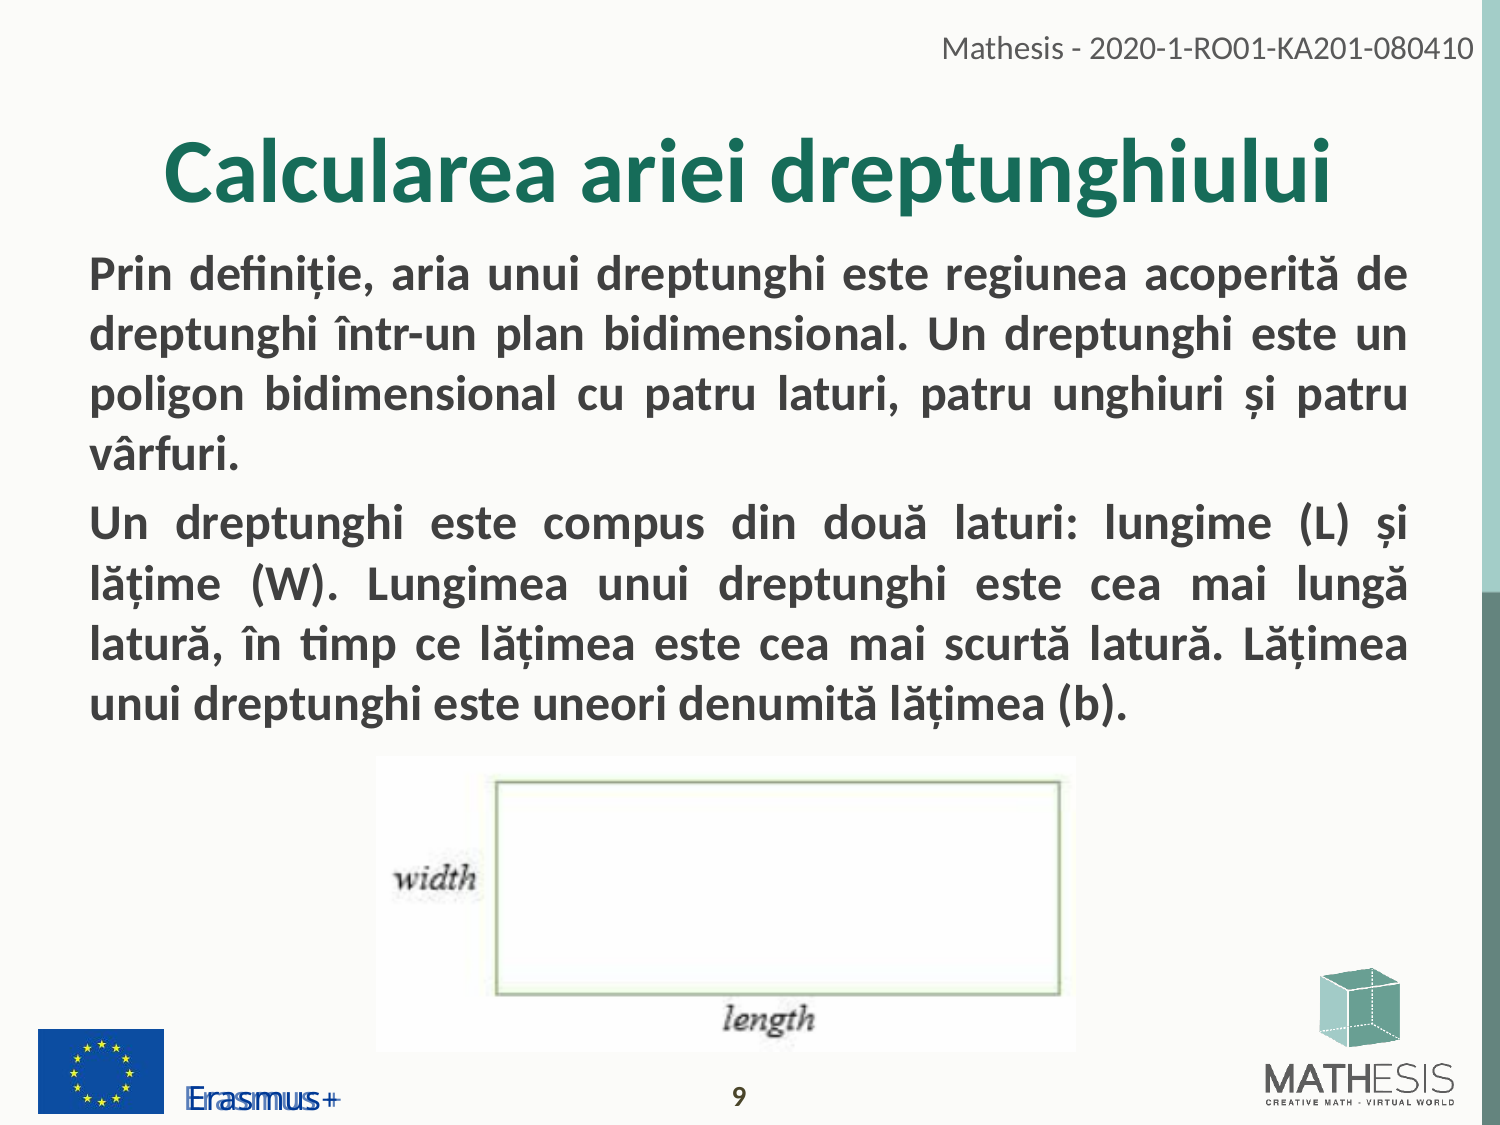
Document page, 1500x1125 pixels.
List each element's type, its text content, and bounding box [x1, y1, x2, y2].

picture [38, 1029, 164, 1114]
title Calcularea ariei dreptunghiului [75, 103, 1425, 231]
picture [376, 755, 1076, 1052]
list Prin definiție, aria unui dreptunghi este regiunea acoperită de dreptunghi într-un plan bidimensional. Un dreptunghi este un poligon bidimensional cu patru laturi, patru unghiuri și patru vârfuri. Un dreptunghi este compus din două laturi: lungime (L) și lățime (W). Lungimea unui dreptunghi este cea mai lungă latură, în timp ce lățimea este cea mai scurtă latură. Lățimea unui dreptunghi este uneori denumită lățimea (b). [75, 232, 1425, 764]
